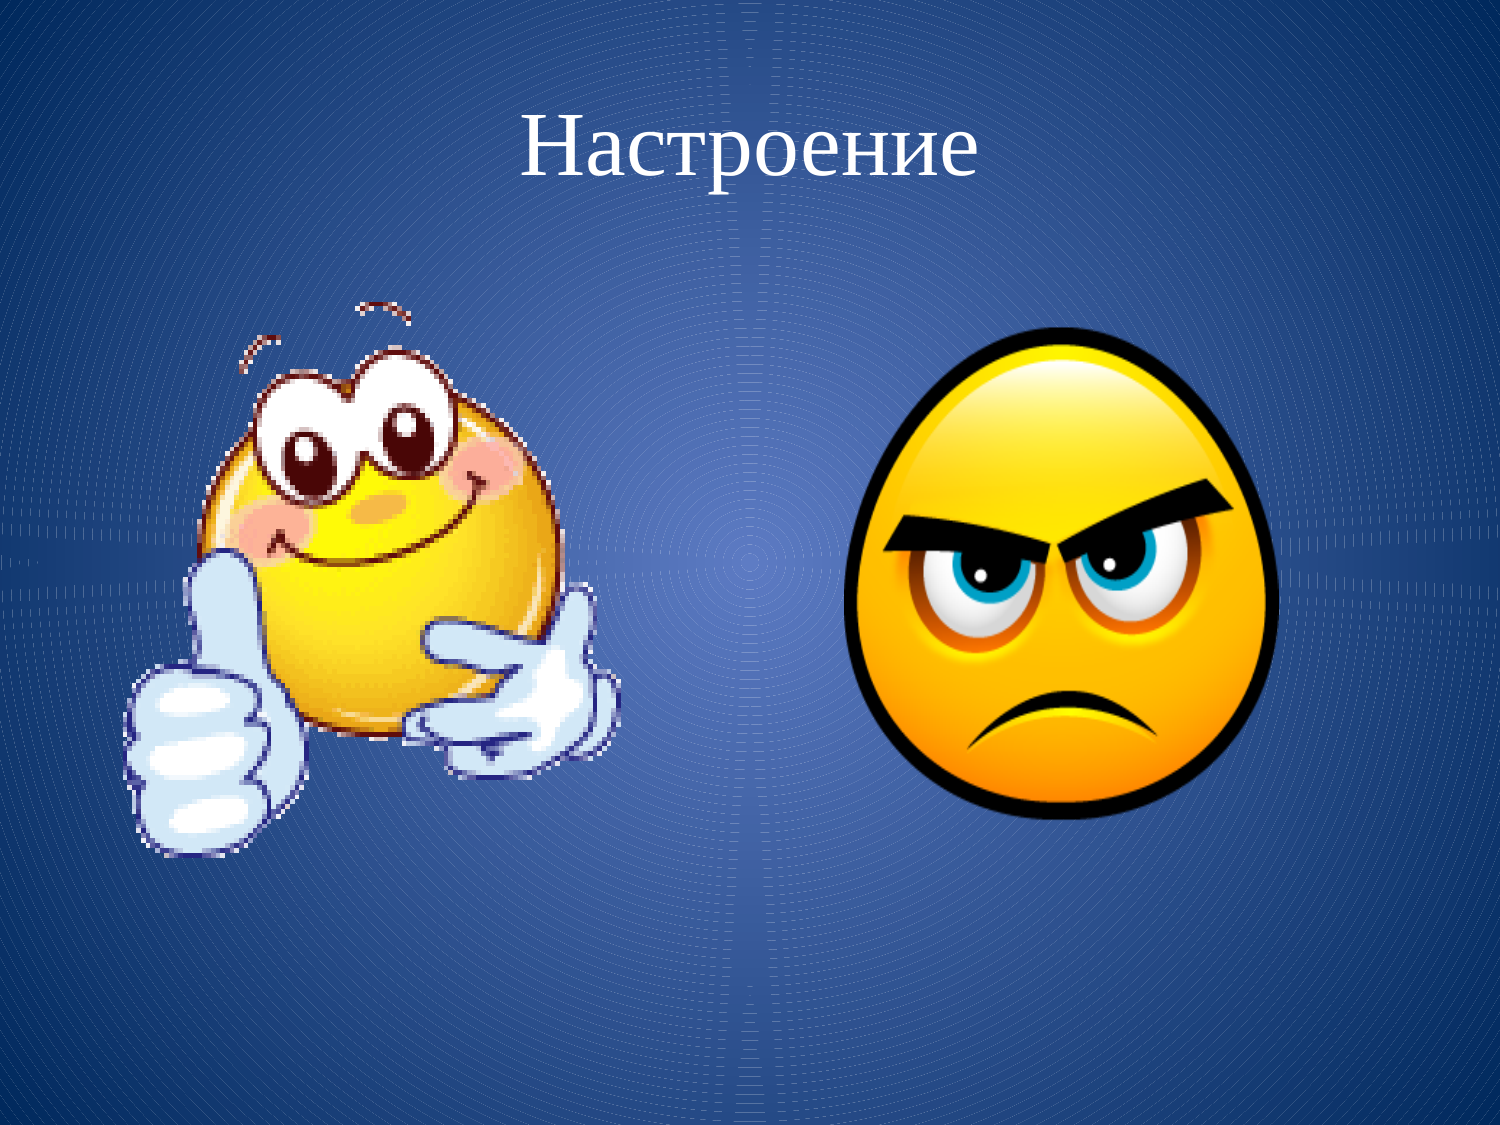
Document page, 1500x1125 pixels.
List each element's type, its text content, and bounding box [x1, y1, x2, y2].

title Настроение [75, 45, 1425, 233]
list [123, 302, 621, 859]
picture [844, 290, 1279, 858]
